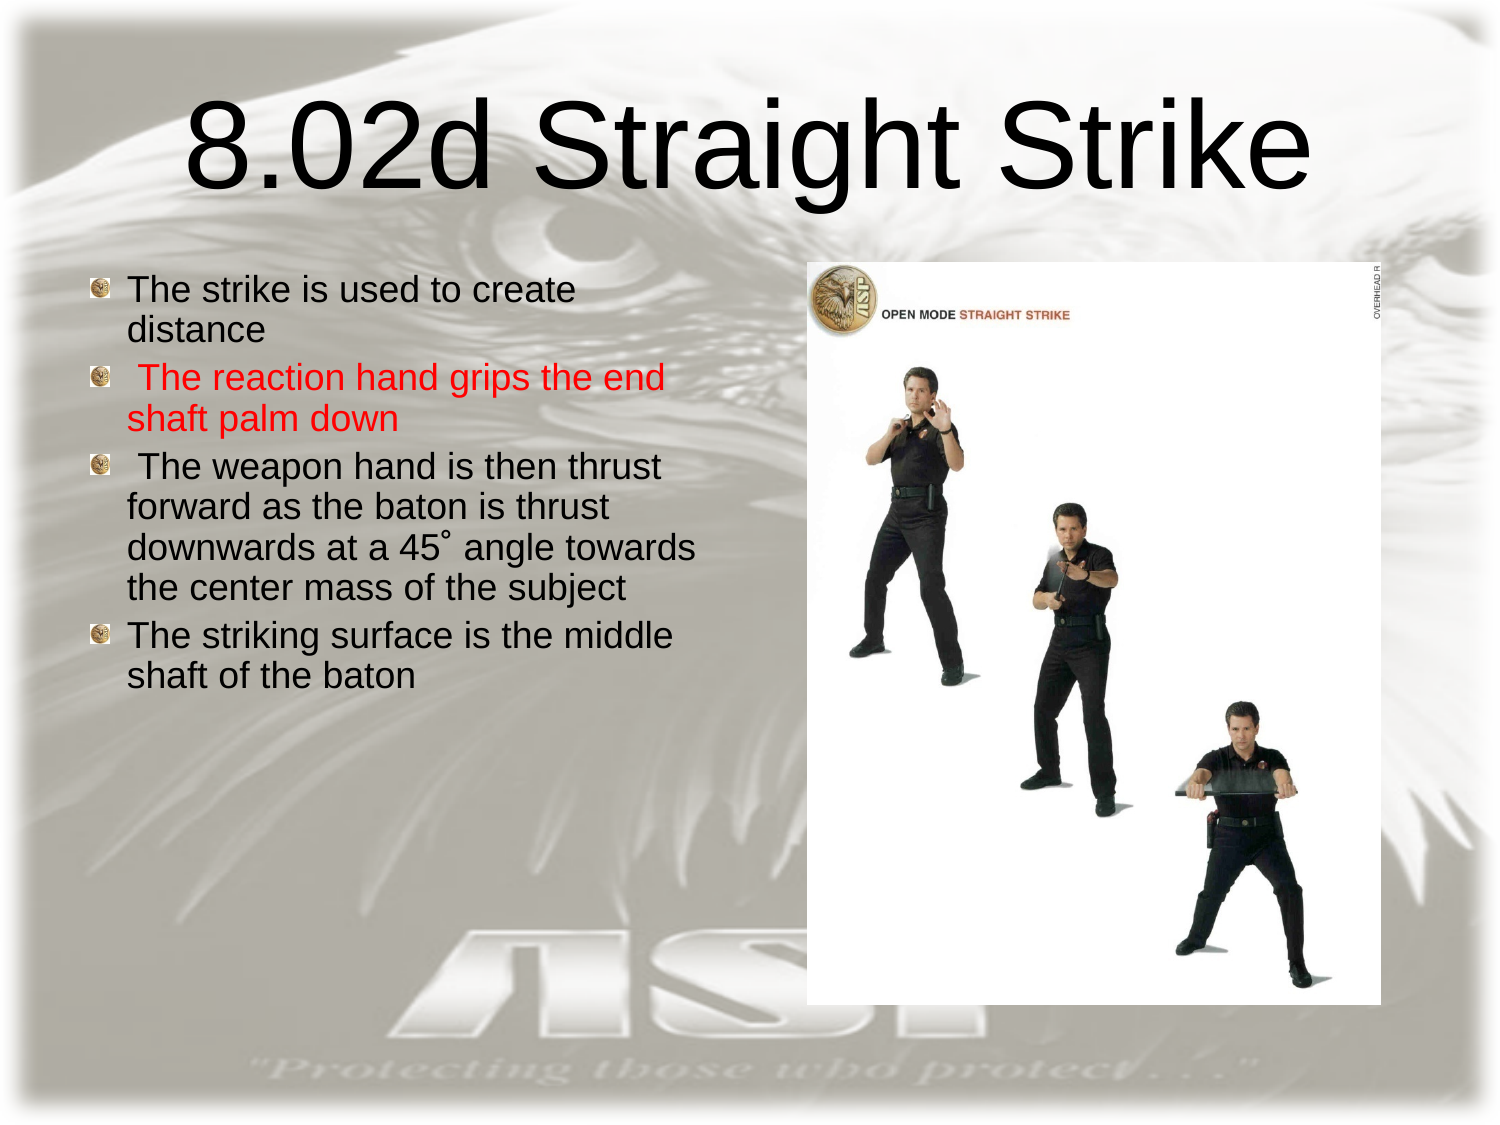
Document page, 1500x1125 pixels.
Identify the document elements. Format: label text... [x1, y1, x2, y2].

title 8.02d Straight Strike [75, 45, 1425, 233]
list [806, 262, 1381, 1006]
picture [90, 624, 110, 644]
list The strike is used to create distance The reaction hand grips the end shaft palm down The weapon hand is then thrust forward as the baton is thrust downwards at a 45˚ angle towards the center mass of the subject The striking surface is the middle shaft of the baton [75, 262, 738, 1005]
picture [90, 366, 110, 387]
picture [90, 454, 110, 475]
picture [90, 278, 110, 298]
